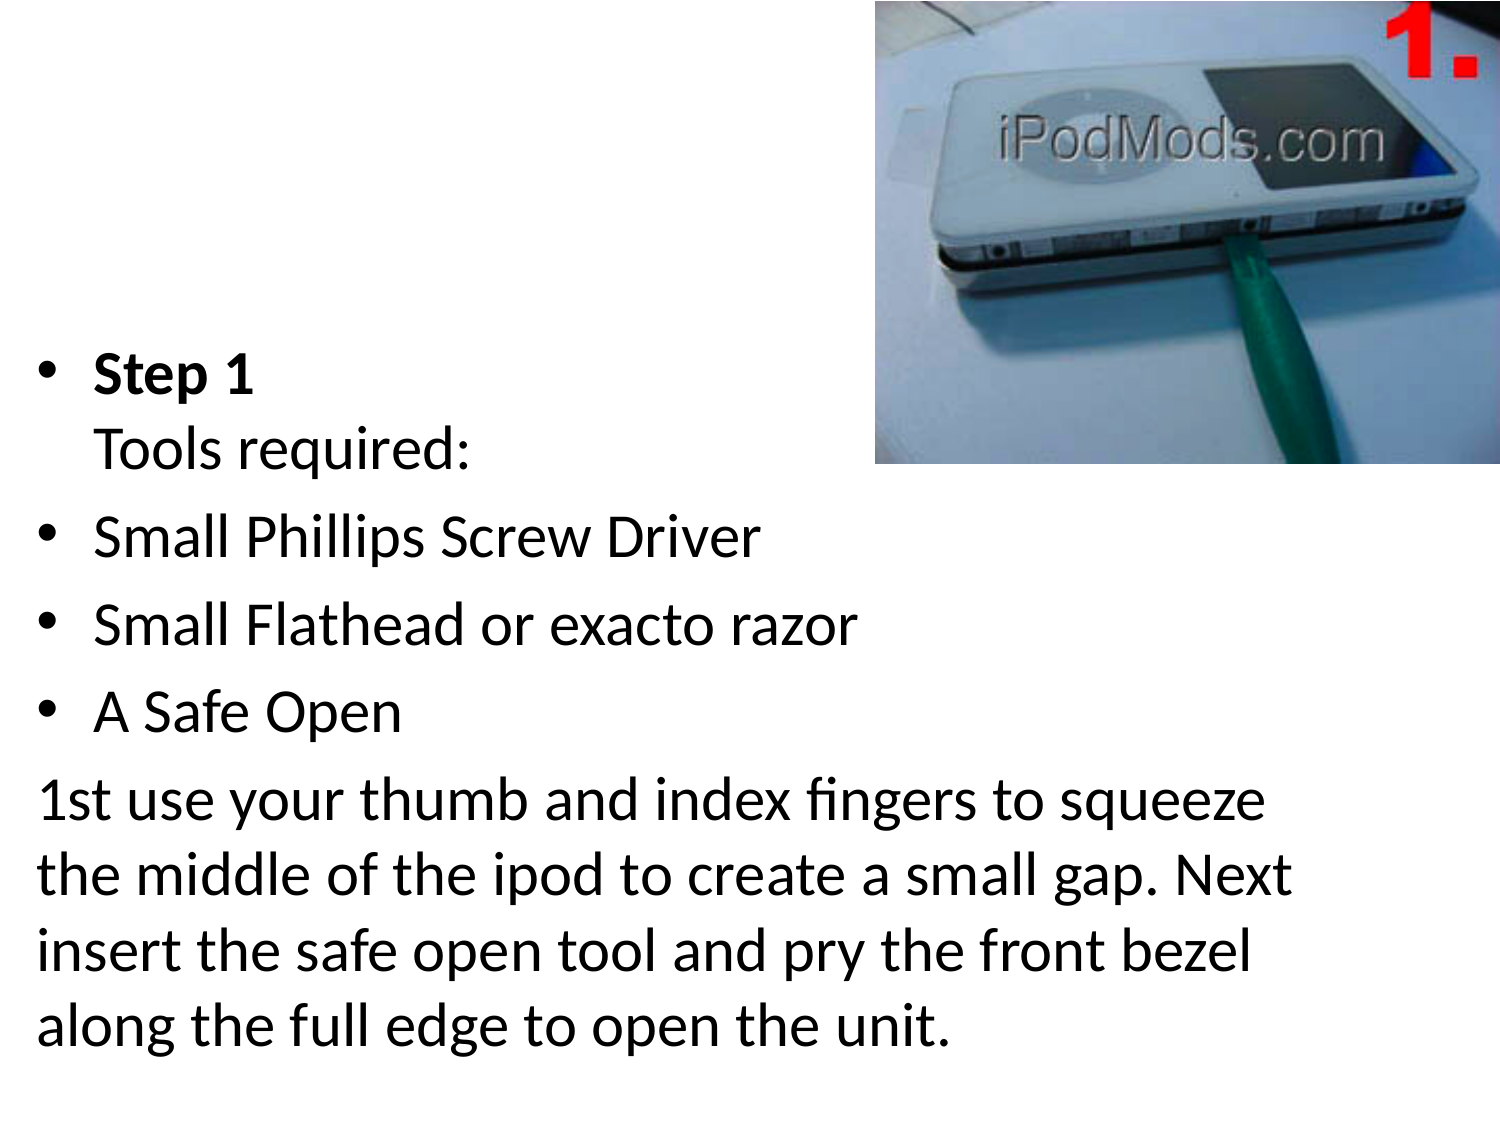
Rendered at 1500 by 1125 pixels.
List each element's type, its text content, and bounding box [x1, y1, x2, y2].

picture [874, 0, 1500, 464]
list Step 1 Tools required: Small Phillips Screw Driver Small Flathead or exacto razor A Safe Open 1st use your thumb and index fingers to squeeze the middle of the ipod to create a small gap. Next insert the safe open tool and pry the front bezel along the full edge to open the unit. [21, 324, 1372, 1067]
